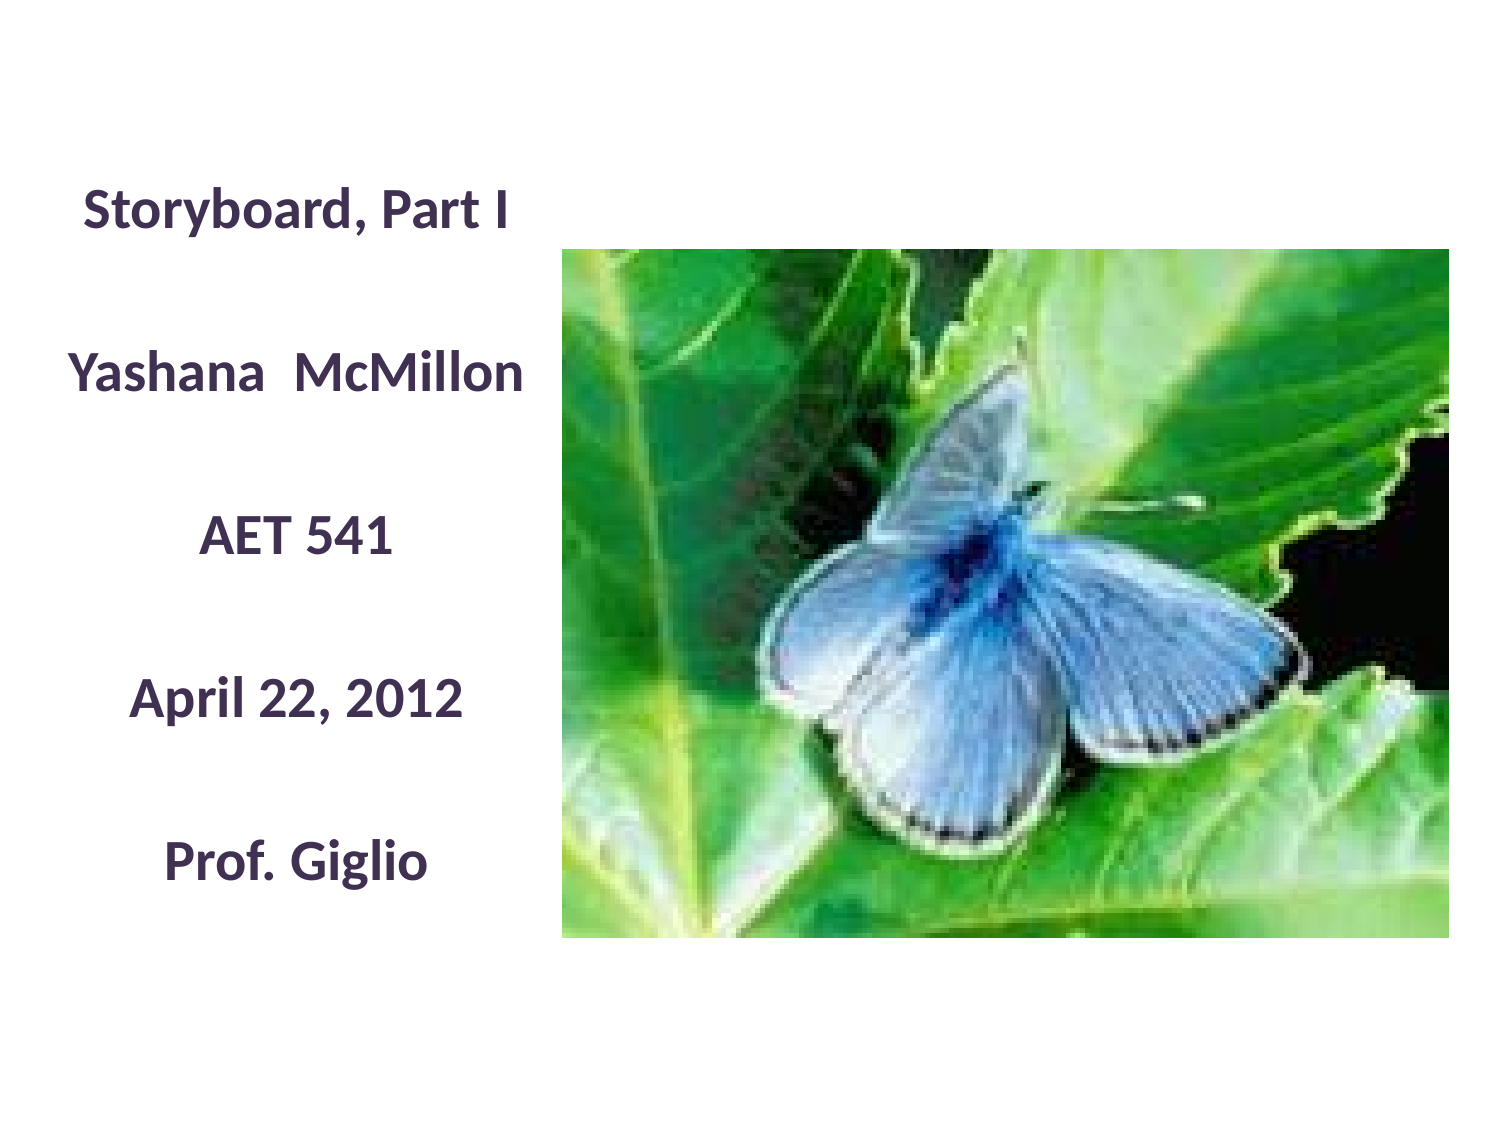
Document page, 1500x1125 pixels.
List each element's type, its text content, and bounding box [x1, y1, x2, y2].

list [562, 249, 1449, 938]
list Storyboard, Part I Yashana McMillon AET 541 April 22, 2012 Prof. Giglio [24, 75, 569, 1005]
